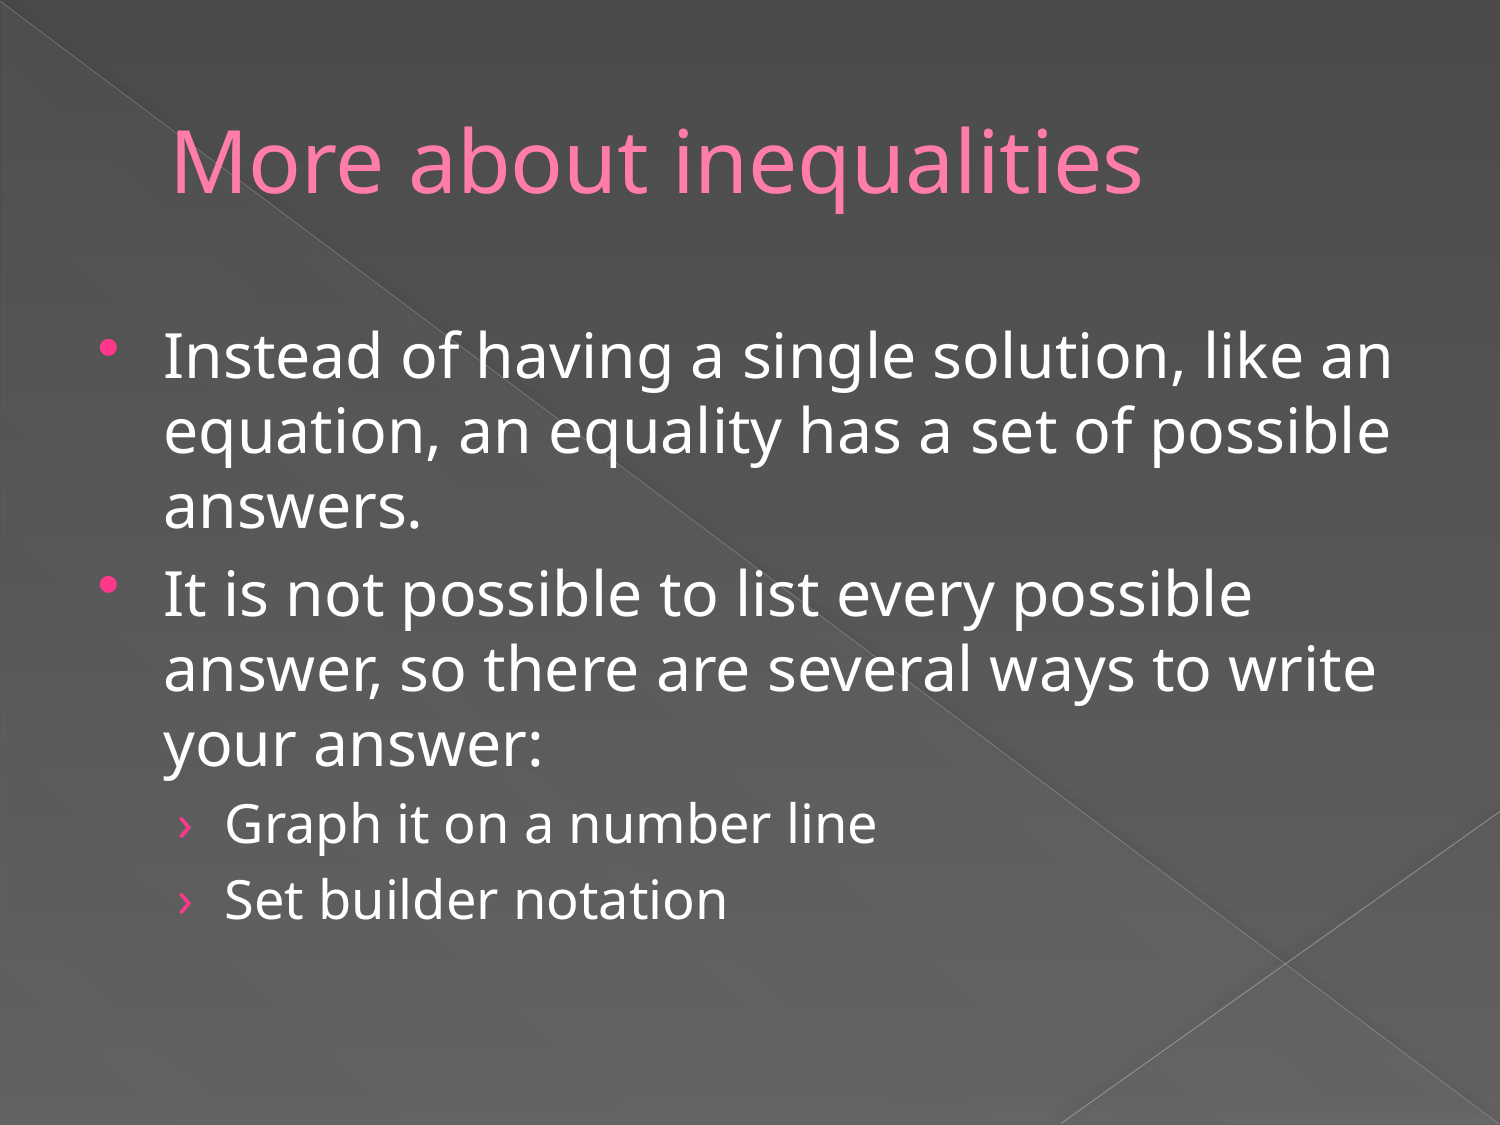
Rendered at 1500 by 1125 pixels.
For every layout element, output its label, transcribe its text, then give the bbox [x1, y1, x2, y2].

list Instead of having a single solution, like an equation, an equality has a set of possible answers. It is not possible to list every possible answer, so there are several ways to write your answer: Graph it on a number line Set builder notation [75, 308, 1425, 1059]
title More about inequalities [75, 43, 1425, 274]
